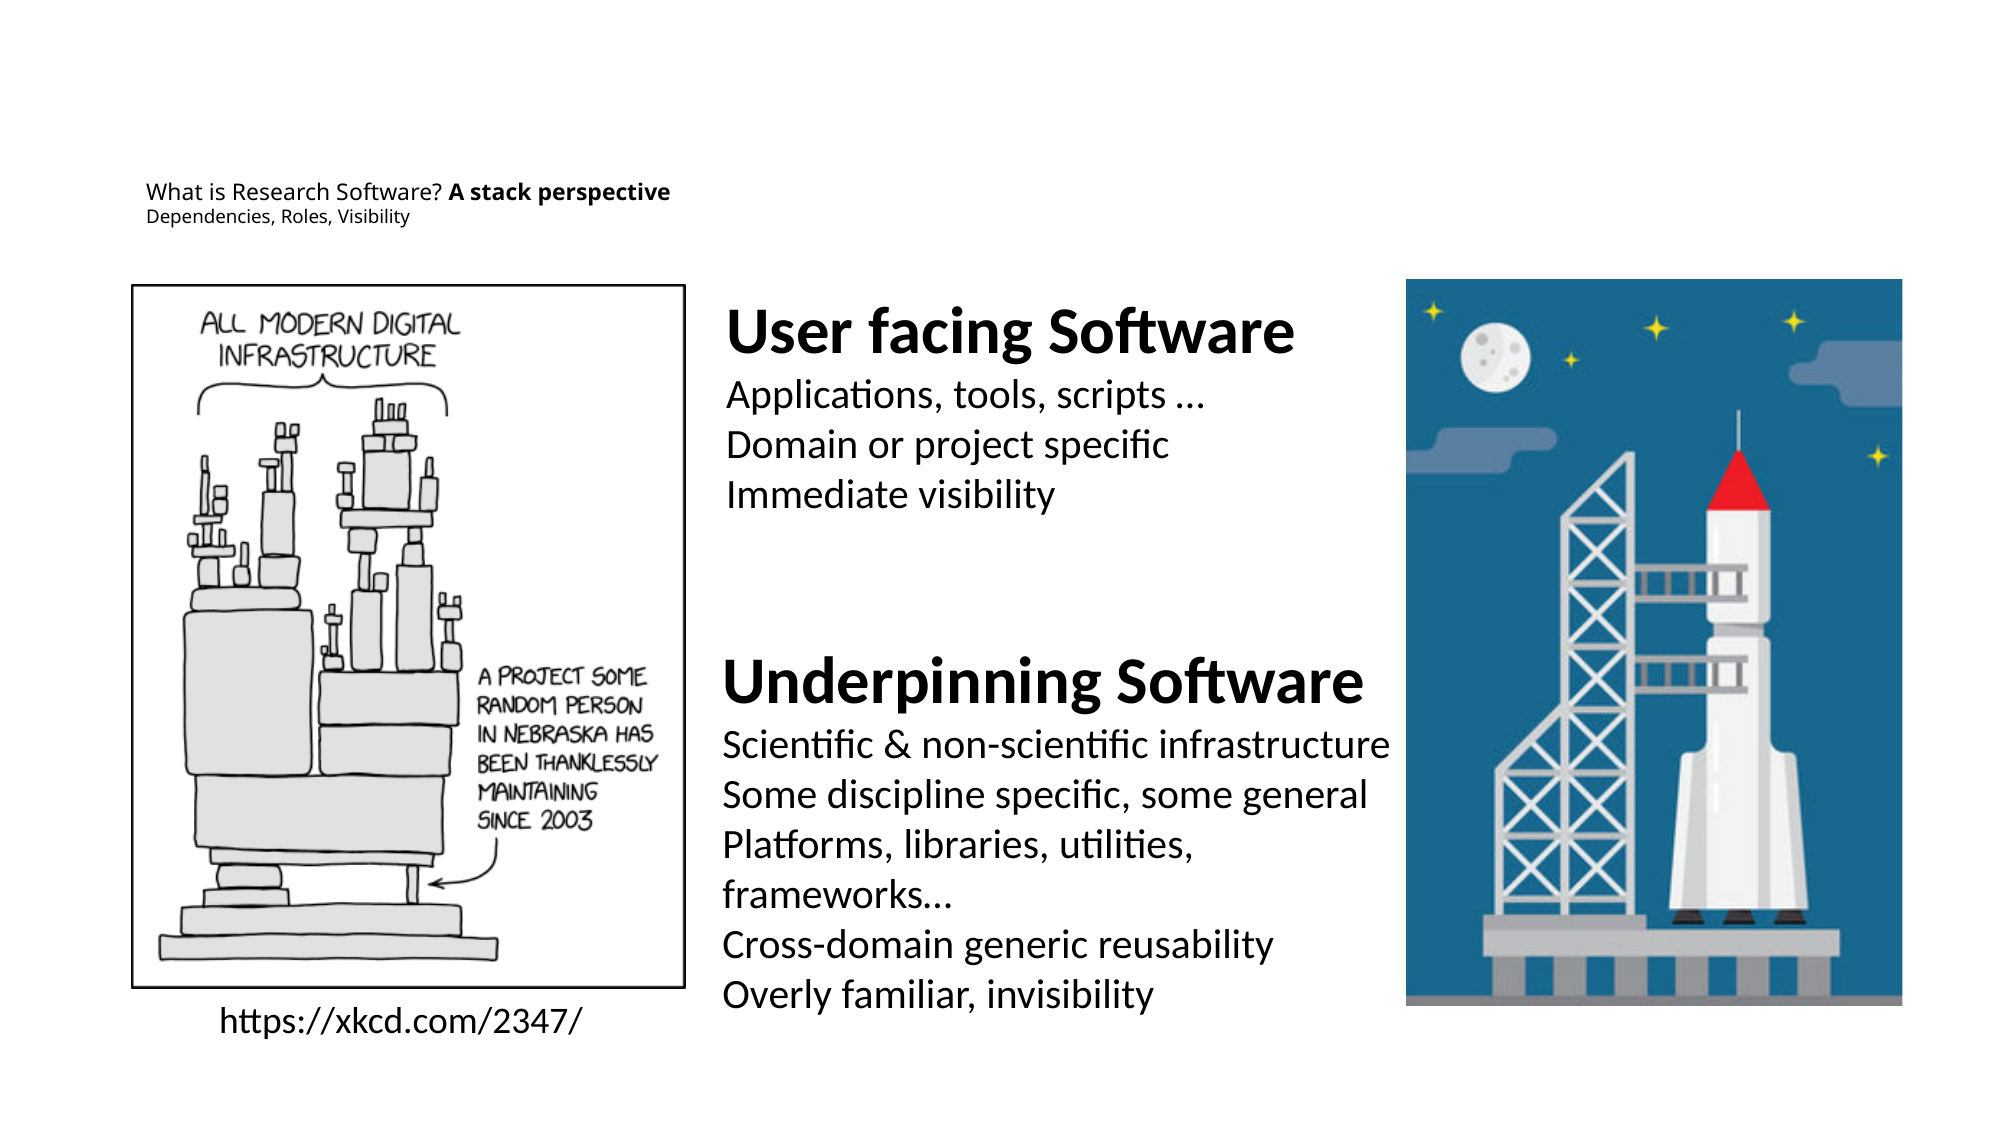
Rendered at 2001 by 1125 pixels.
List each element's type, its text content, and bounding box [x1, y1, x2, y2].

text_box User facing Software Applications, tools, scripts … Domain or project specific Immediate visibility [711, 279, 1406, 584]
picture [1406, 279, 1903, 1006]
title What is Research Software? A stack perspective Dependencies, Roles, Visibility [130, 169, 2000, 258]
text_box Underpinning Software Scientific & non-scientific infrastructure Some discipline specific, some general Platforms, libraries, utilities, frameworks… Cross-domain generic reusability Overly familiar, invisibility [707, 629, 1424, 1024]
picture [131, 284, 686, 989]
text_box https://xkcd.com/2347/ [204, 989, 622, 1048]
